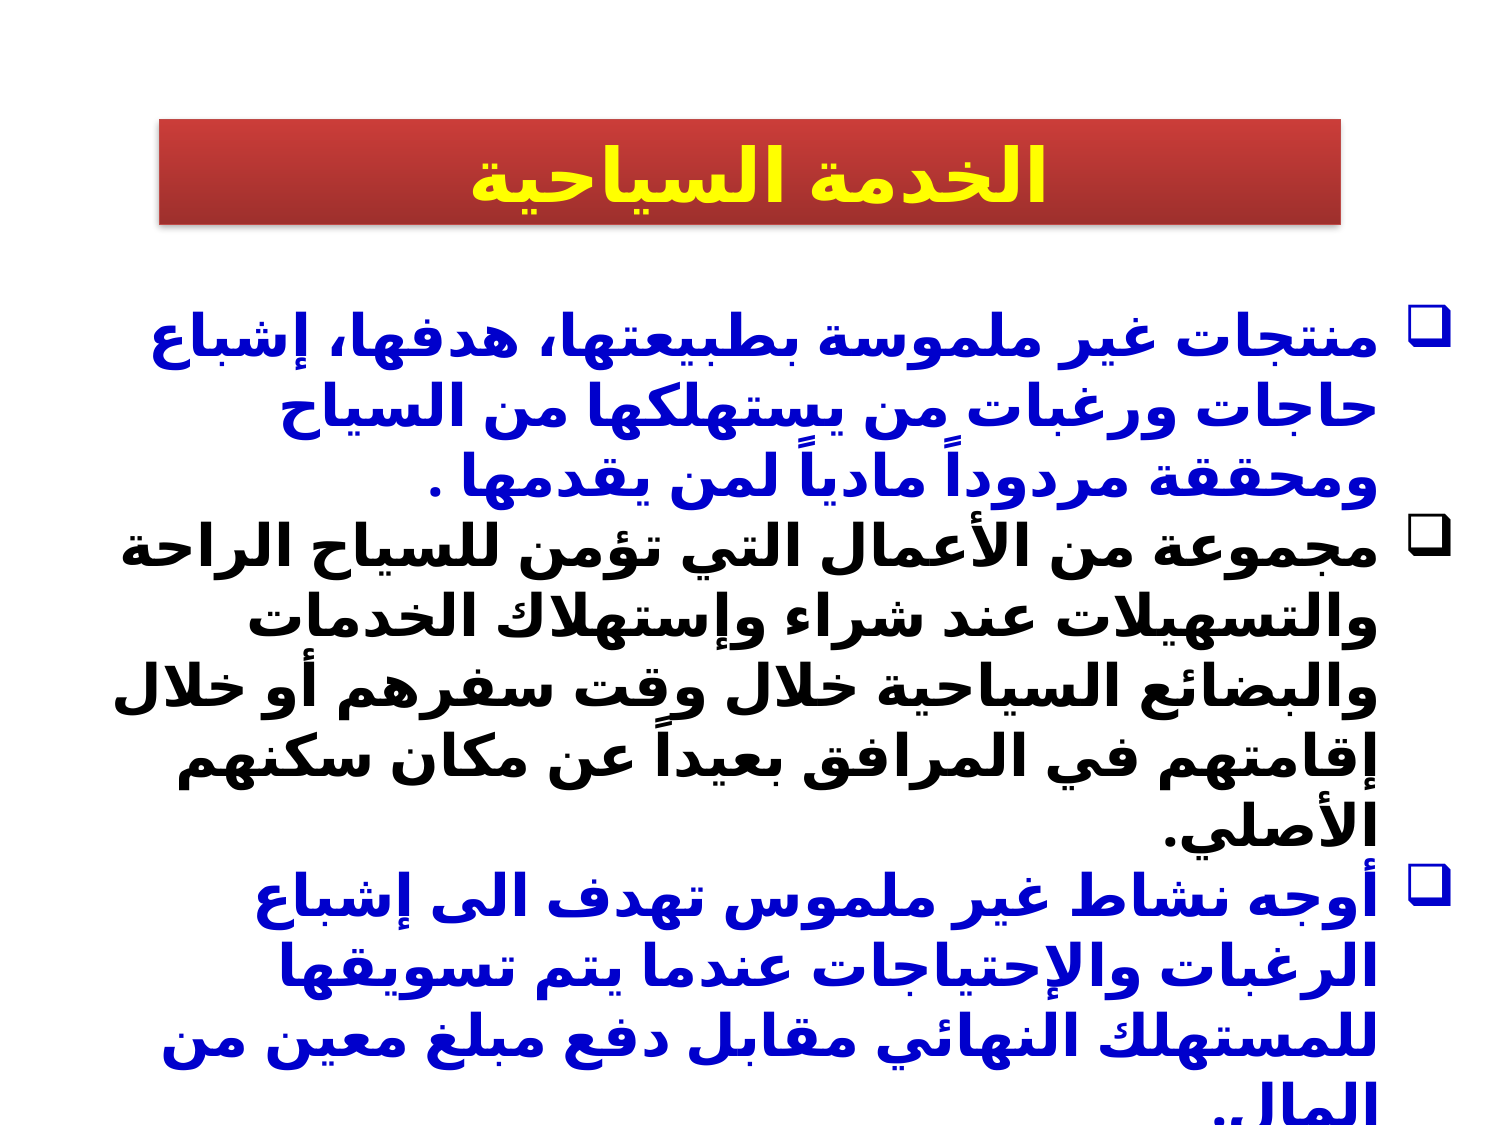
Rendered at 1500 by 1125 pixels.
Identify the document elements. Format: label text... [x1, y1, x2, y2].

text_box الخدمة السياحية [159, 119, 1341, 225]
text_box منتجات غير ملموسة بطبيعتها، هدفها، إشباع حاجات ورغبات من يستهلكها من السياح ومحققة مردوداً مادياً لمن يقدمها . مجموعة من الأعمال التي تؤمن للسياح الراحة والتسهيلات عند شراء وإستهلاك الخدمات والبضائع السياحية خلال وقت سفرهم أو خلال إقامتهم في المرافق بعيداً عن مكان سكنهم الأصلي. أوجه نشاط غير ملموس تهدف الى إشباع الرغبات والإحتياجات عندما يتم تسويقها للمستهلك النهائي مقابل دفع مبلغ معين من المال. مجموعة من الأعمال التي تؤمن للسياح الراحة والتسهيلات عند شراء أو استهلاك الخدمات والبضائع السياحية خلال وقت سفرهم أو خلال إقامتهم في المرافق السياحية بعيداً عن مكان سكنهم الأصلي. [41, 290, 1471, 1125]
